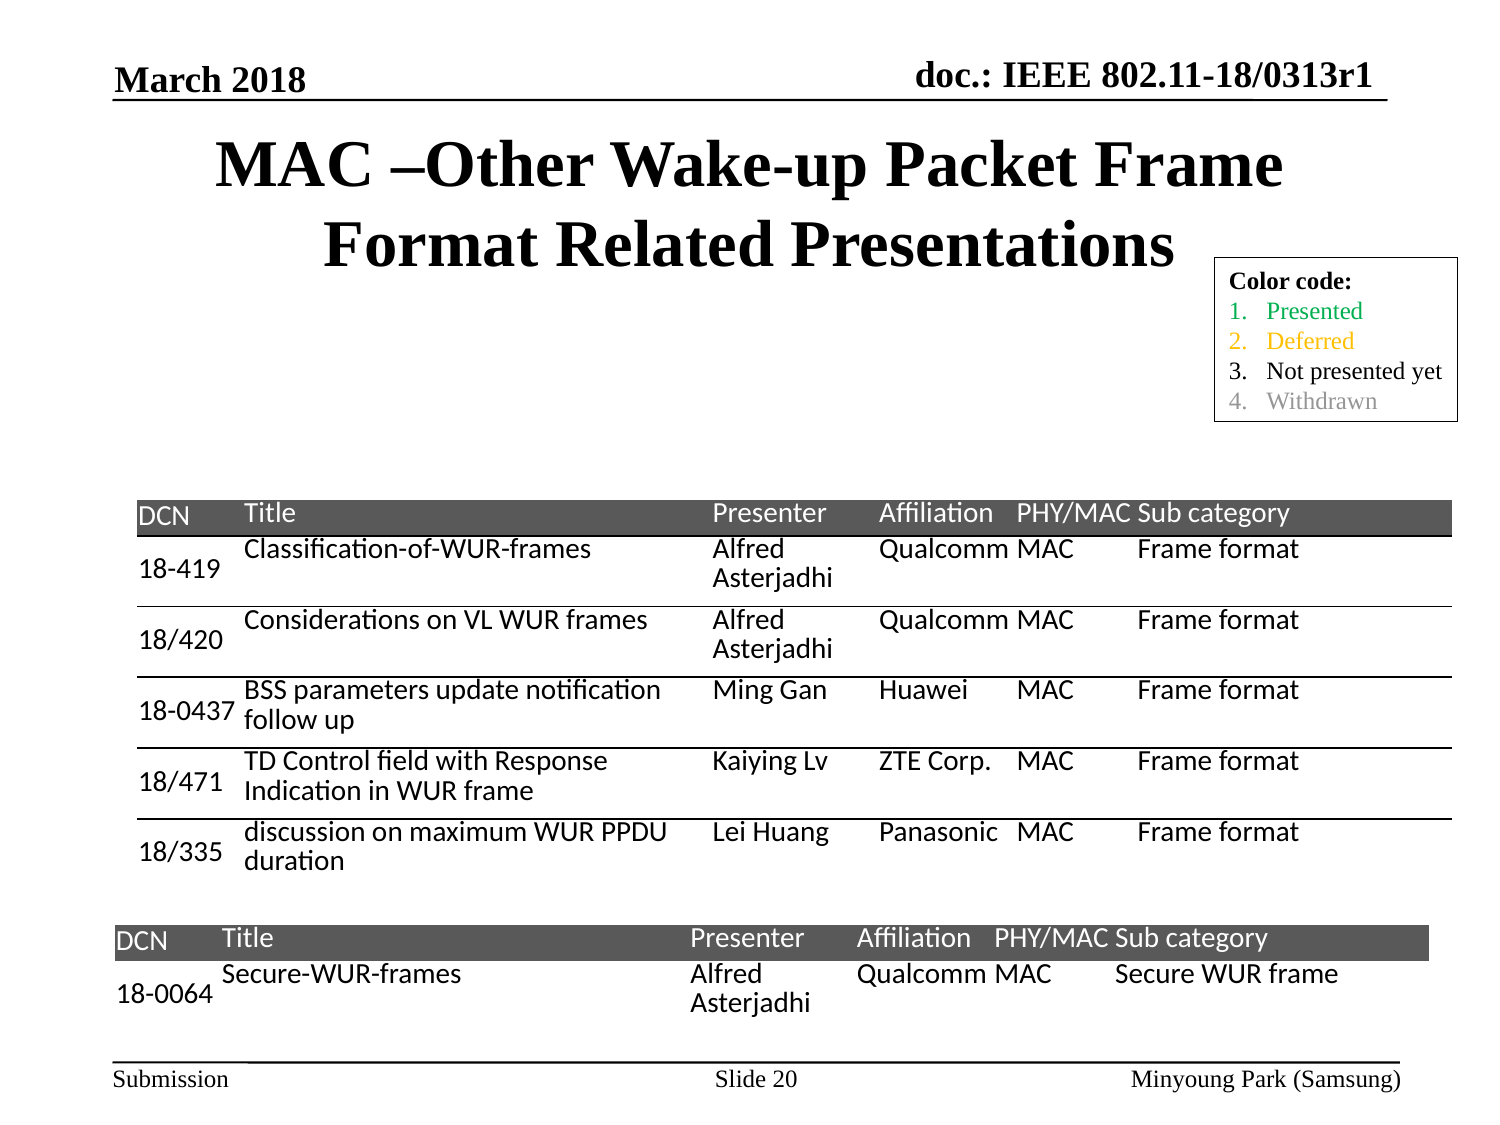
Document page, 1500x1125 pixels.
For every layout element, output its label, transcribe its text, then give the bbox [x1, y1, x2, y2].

table_cell Kaiying Lv [712, 749, 878, 818]
table_cell Secure WUR frame [1114, 961, 1429, 1032]
table_header DCN [137, 500, 243, 535]
table_cell Lei Huang [712, 820, 878, 890]
table_header Affiliation [856, 925, 994, 961]
table_cell 18/471 [137, 749, 243, 818]
table_cell Qualcomm [878, 537, 1016, 606]
table_cell MAC [994, 961, 1114, 1032]
table_cell discussion on maximum WUR PPDU duration [243, 820, 712, 890]
table_cell Alfred Asterjadhi [690, 961, 856, 1032]
table_cell MAC [1016, 537, 1137, 606]
table_cell 18-0064 [115, 961, 221, 1032]
table_cell Alfred Asterjadhi [712, 607, 878, 676]
table_cell Secure-WUR-frames [221, 961, 690, 1032]
table_cell Frame format [1137, 537, 1452, 606]
table_header Sub category [1114, 925, 1429, 961]
table_header Affiliation [878, 500, 1016, 535]
table_header Presenter [690, 925, 856, 961]
table_cell Huawei [878, 678, 1016, 747]
footer Minyoung Park (Samsung) [949, 1061, 1402, 1093]
table_cell Frame format [1137, 607, 1452, 676]
table_cell ZTE Corp. [878, 749, 1016, 818]
table_cell BSS parameters update notification follow up [243, 678, 712, 747]
title MAC –Other Wake-up Packet Frame Format Related Presentations [112, 112, 1388, 288]
table_cell 18-0437 [137, 678, 243, 747]
table_cell Ming Gan [712, 678, 878, 747]
table_header PHY/MAC [1016, 500, 1137, 535]
table_cell TD Control field with Response Indication in WUR frame [243, 749, 712, 818]
table_cell Classification-of-WUR-frames [243, 537, 712, 606]
table_header Sub category [1137, 500, 1452, 535]
slide_number Slide 20 [712, 1061, 800, 1093]
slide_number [114, 54, 335, 101]
table_cell Qualcomm [856, 961, 994, 1032]
table_header Title [243, 500, 712, 535]
table_cell 18/335 [137, 820, 243, 890]
table_cell Frame format [1137, 820, 1452, 890]
text_box Color code: Presented Deferred Not presented yet Withdrawn [1214, 257, 1458, 422]
table_cell MAC [1016, 678, 1137, 747]
table_header Presenter [712, 500, 878, 535]
table_cell Considerations on VL WUR frames [243, 607, 712, 676]
table_cell Frame format [1137, 678, 1452, 747]
table_cell Panasonic [878, 820, 1016, 890]
table_cell MAC [1016, 820, 1137, 890]
table_cell 18/420 [137, 607, 243, 676]
table_cell Alfred Asterjadhi [712, 537, 878, 606]
table_header PHY/MAC [994, 925, 1114, 961]
table_cell MAC [1016, 749, 1137, 818]
table_header DCN [115, 925, 221, 961]
table_cell MAC [1016, 607, 1137, 676]
table_header Title [221, 925, 690, 961]
table_cell 18-419 [137, 537, 243, 606]
table_cell Frame format [1137, 749, 1452, 818]
table_cell Qualcomm [878, 607, 1016, 676]
